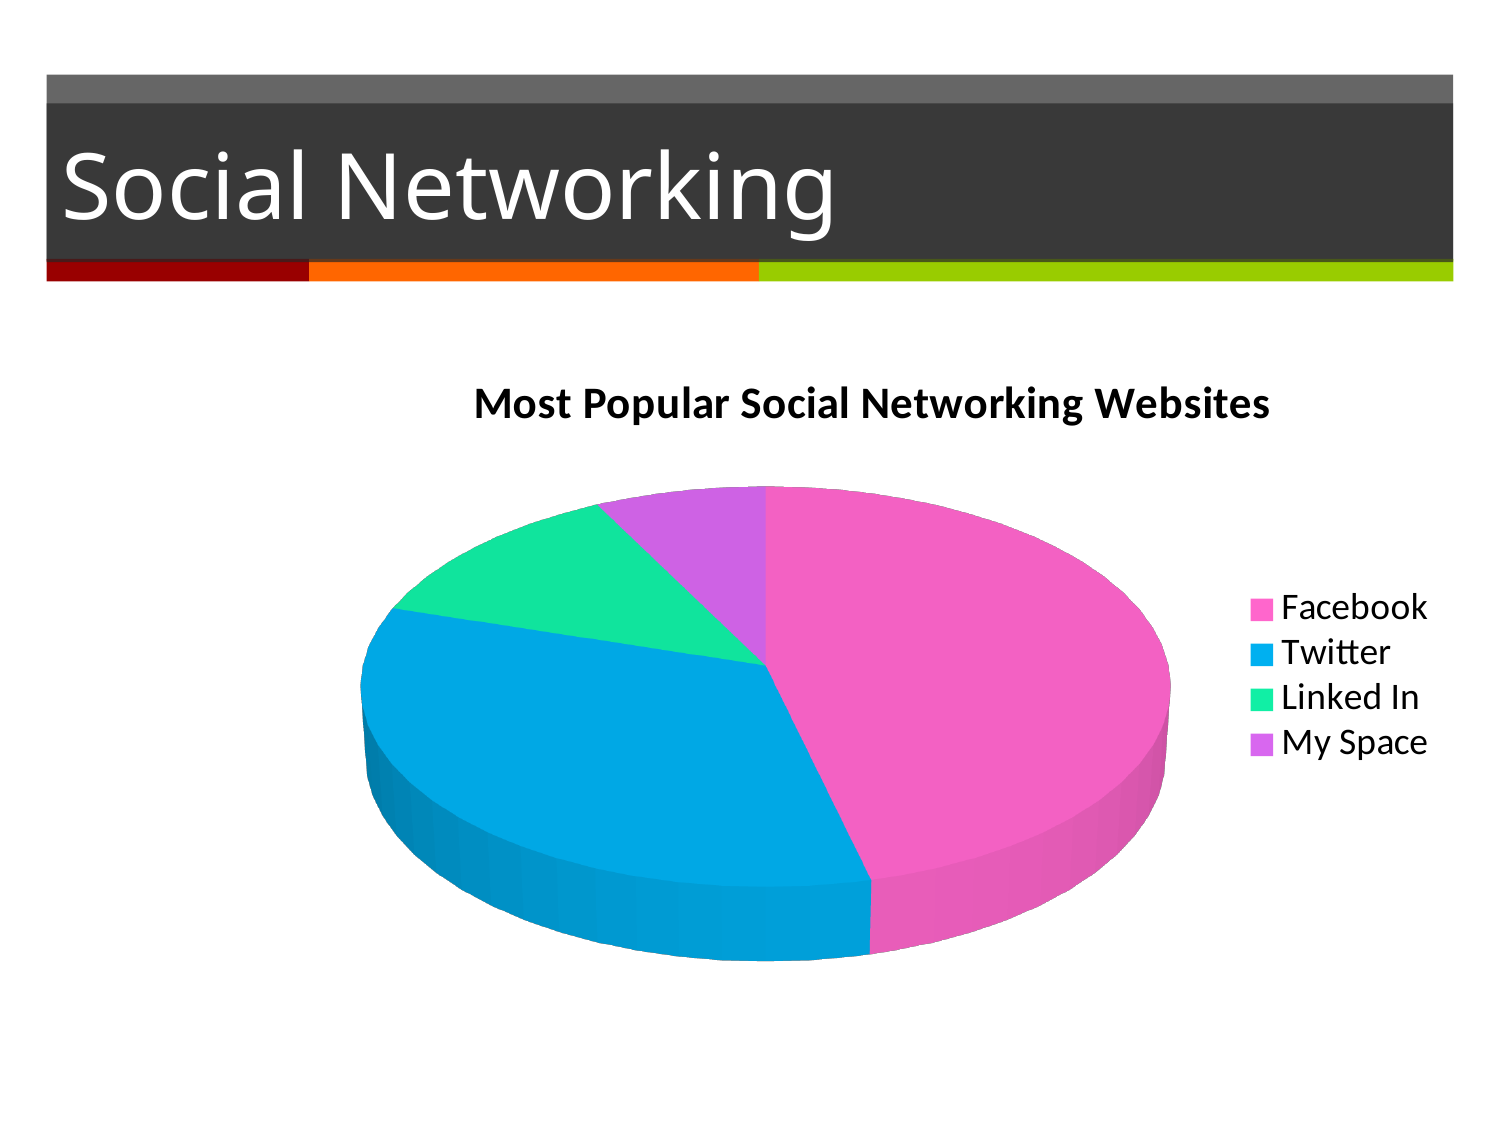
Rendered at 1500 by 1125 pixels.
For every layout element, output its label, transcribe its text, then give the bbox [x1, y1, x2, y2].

title Social Networking [46, 103, 1454, 263]
chart [291, 349, 1454, 1006]
